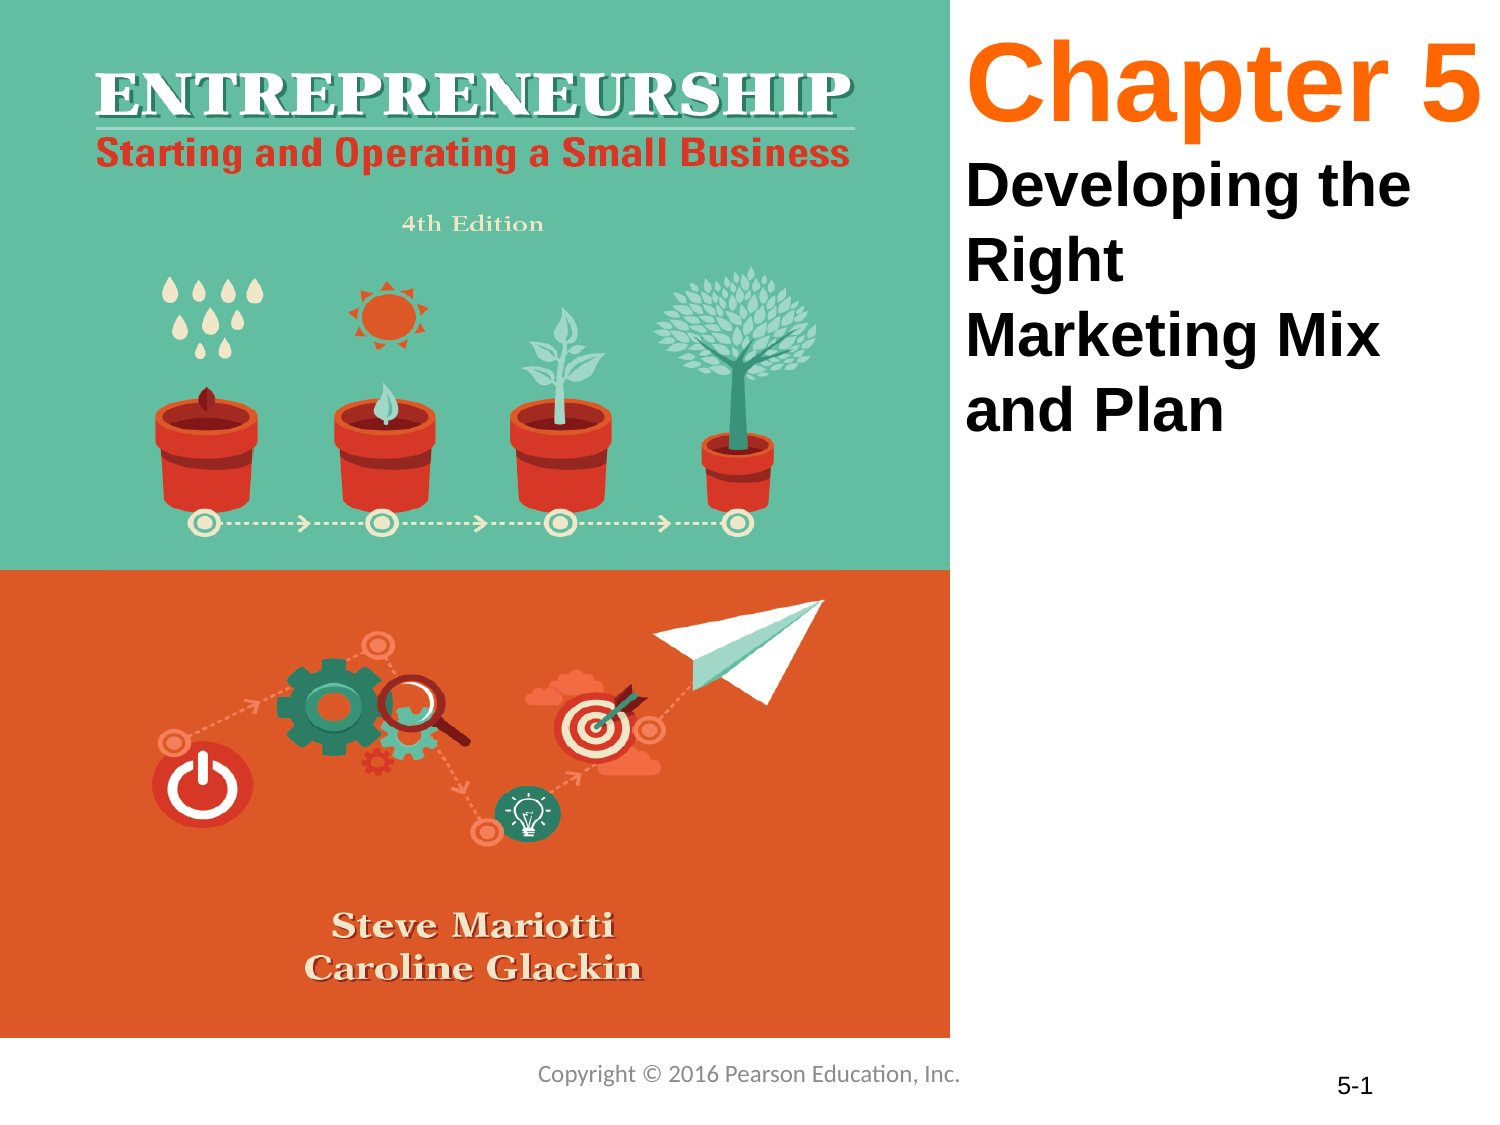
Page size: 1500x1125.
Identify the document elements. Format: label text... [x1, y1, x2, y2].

footer Copyright © 2016 Pearson Education, Inc. [512, 1042, 988, 1103]
title Chapter 5 Developing the Right Marketing Mix and Plan [952, 1, 1500, 452]
picture [0, 0, 951, 1038]
